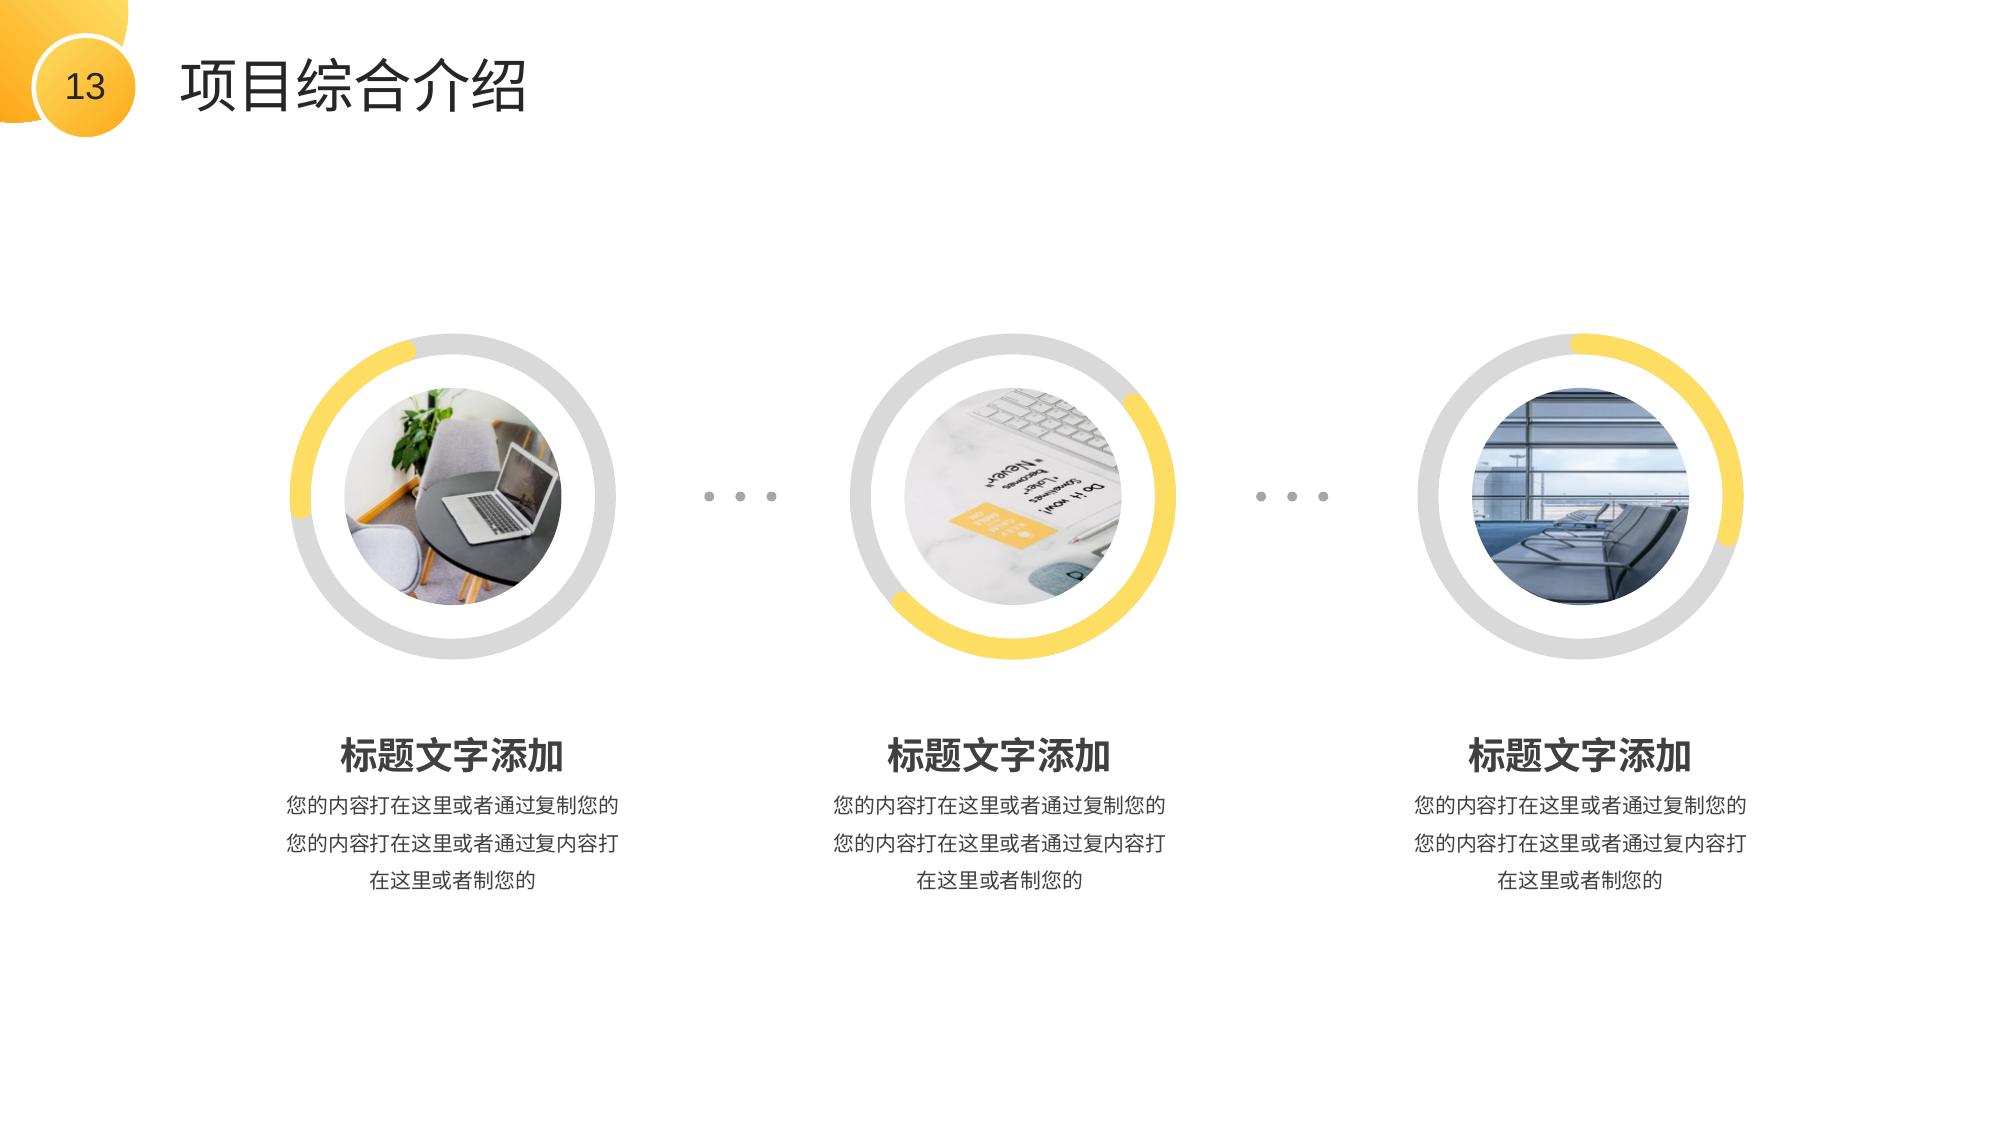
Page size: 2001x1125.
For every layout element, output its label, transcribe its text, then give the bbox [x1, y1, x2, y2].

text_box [1256, 491, 1329, 502]
text_box [343, 386, 563, 607]
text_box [247, 715, 659, 902]
text_box [299, 342, 607, 651]
text_box [1579, 343, 1734, 537]
text_box [299, 350, 419, 510]
text_box [902, 403, 1167, 650]
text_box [1375, 715, 1786, 902]
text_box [794, 715, 1206, 902]
text_box 项目综合介绍 [164, 42, 544, 127]
text_box [903, 386, 1123, 607]
text_box [1470, 386, 1691, 607]
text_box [704, 491, 777, 502]
text_box [1426, 342, 1730, 651]
text_box [859, 342, 1138, 603]
